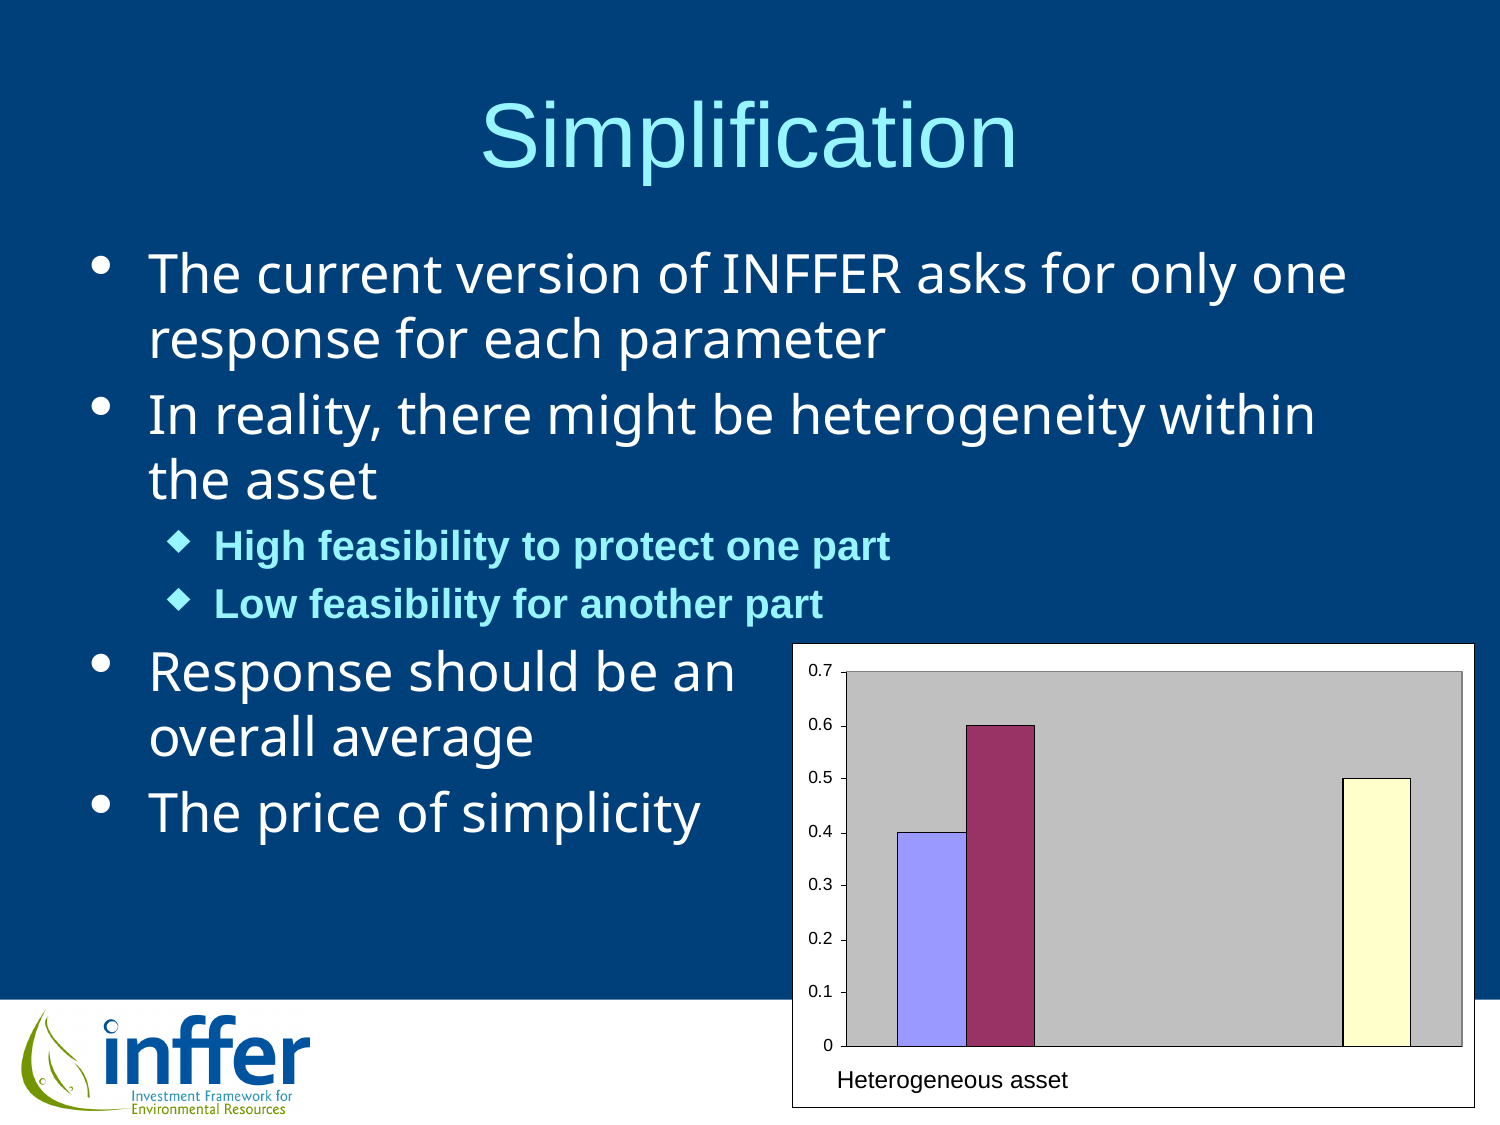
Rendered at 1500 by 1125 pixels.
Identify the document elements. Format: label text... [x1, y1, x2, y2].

list The current version of INFFER asks for only one response for each parameter In reality, there might be heterogeneity within the asset High feasibility to protect one part Low feasibility for another part Response should be an overall average The price of simplicity [76, 231, 1424, 1000]
picture [17, 1006, 313, 1118]
title Simplification [74, 37, 1426, 226]
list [785, 636, 1483, 1115]
